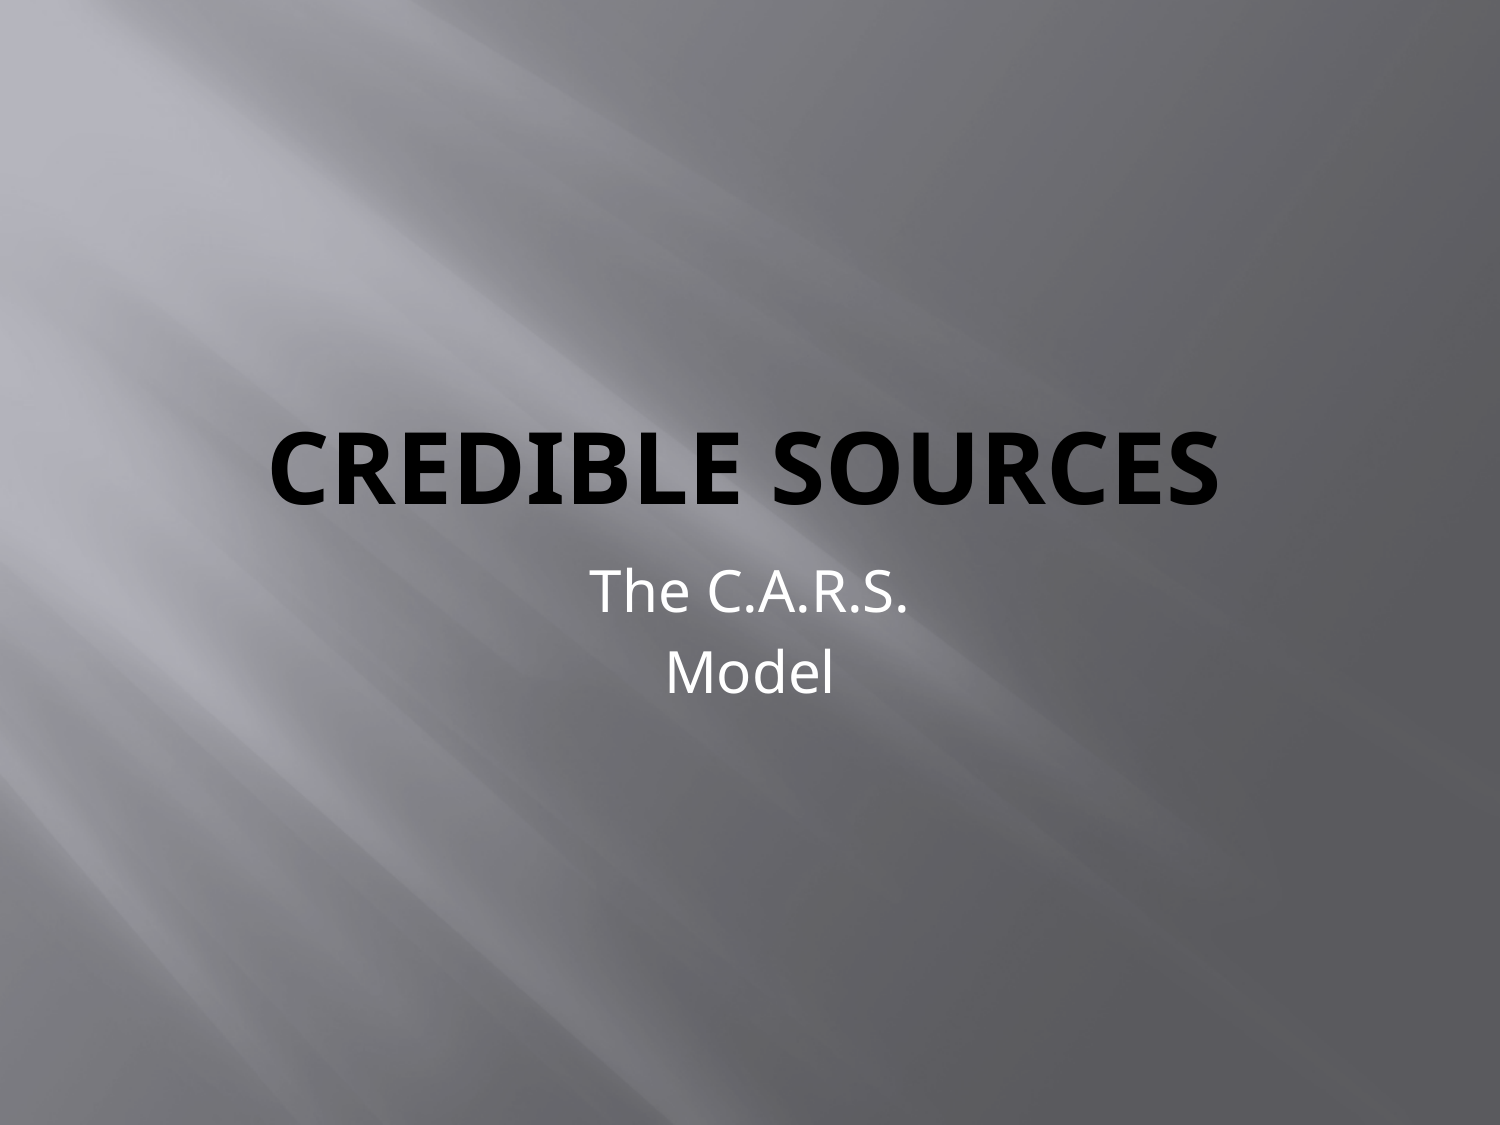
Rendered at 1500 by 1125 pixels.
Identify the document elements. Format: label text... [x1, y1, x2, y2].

title Credible Sources [69, 224, 1420, 525]
subtitle The C.A.R.S. Model [225, 546, 1275, 834]
